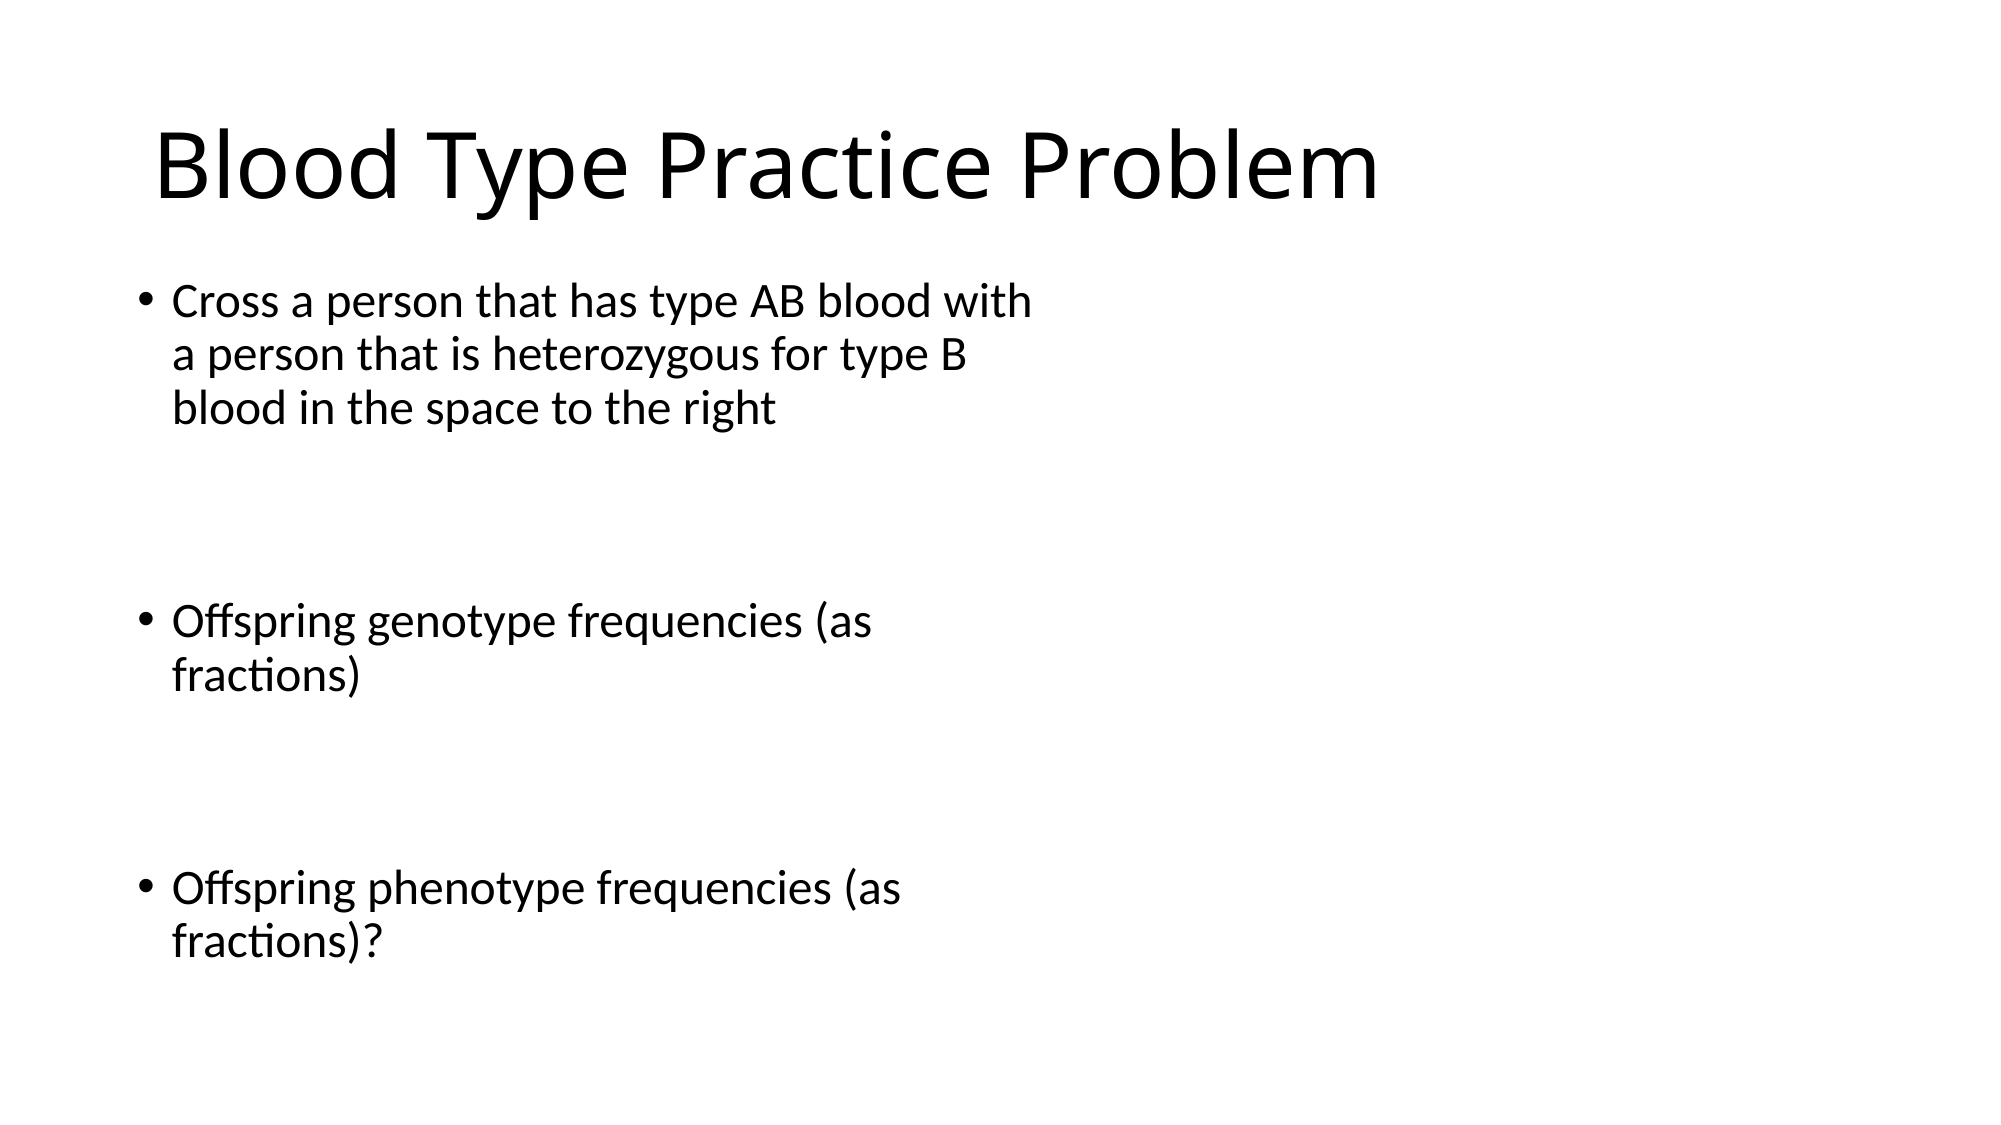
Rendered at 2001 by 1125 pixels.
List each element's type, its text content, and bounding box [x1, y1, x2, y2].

list Cross a person that has type AB blood with a person that is heterozygous for type B blood in the space to the right Offspring genotype frequencies (as fractions) Offspring phenotype frequencies (as fractions)? [122, 267, 1063, 982]
title Blood Type Practice Problem [137, 59, 1863, 278]
